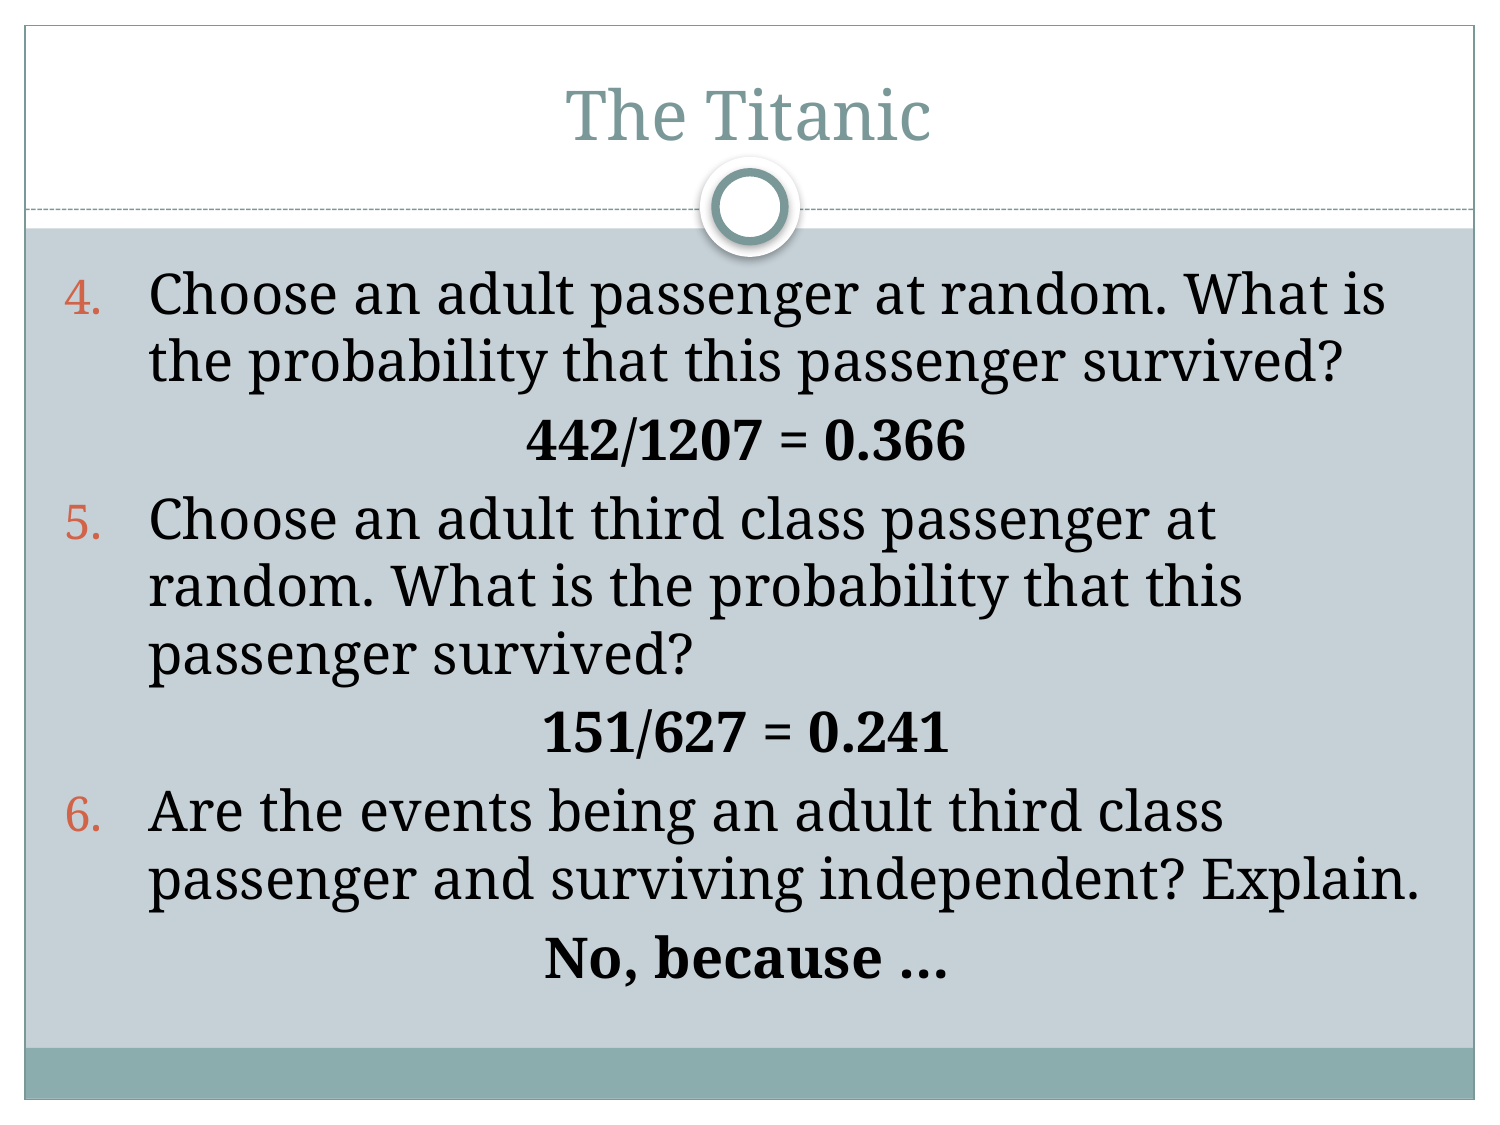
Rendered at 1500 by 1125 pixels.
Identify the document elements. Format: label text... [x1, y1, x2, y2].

list Choose an adult passenger at random. What is the probability that this passenger survived? 442/1207 = 0.366 Choose an adult third class passenger at random. What is the probability that this passenger survived? 151/627 = 0.241 Are the events being an adult third class passenger and surviving independent? Explain. No, because … [49, 250, 1445, 1001]
title The Titanic [49, 37, 1450, 162]
